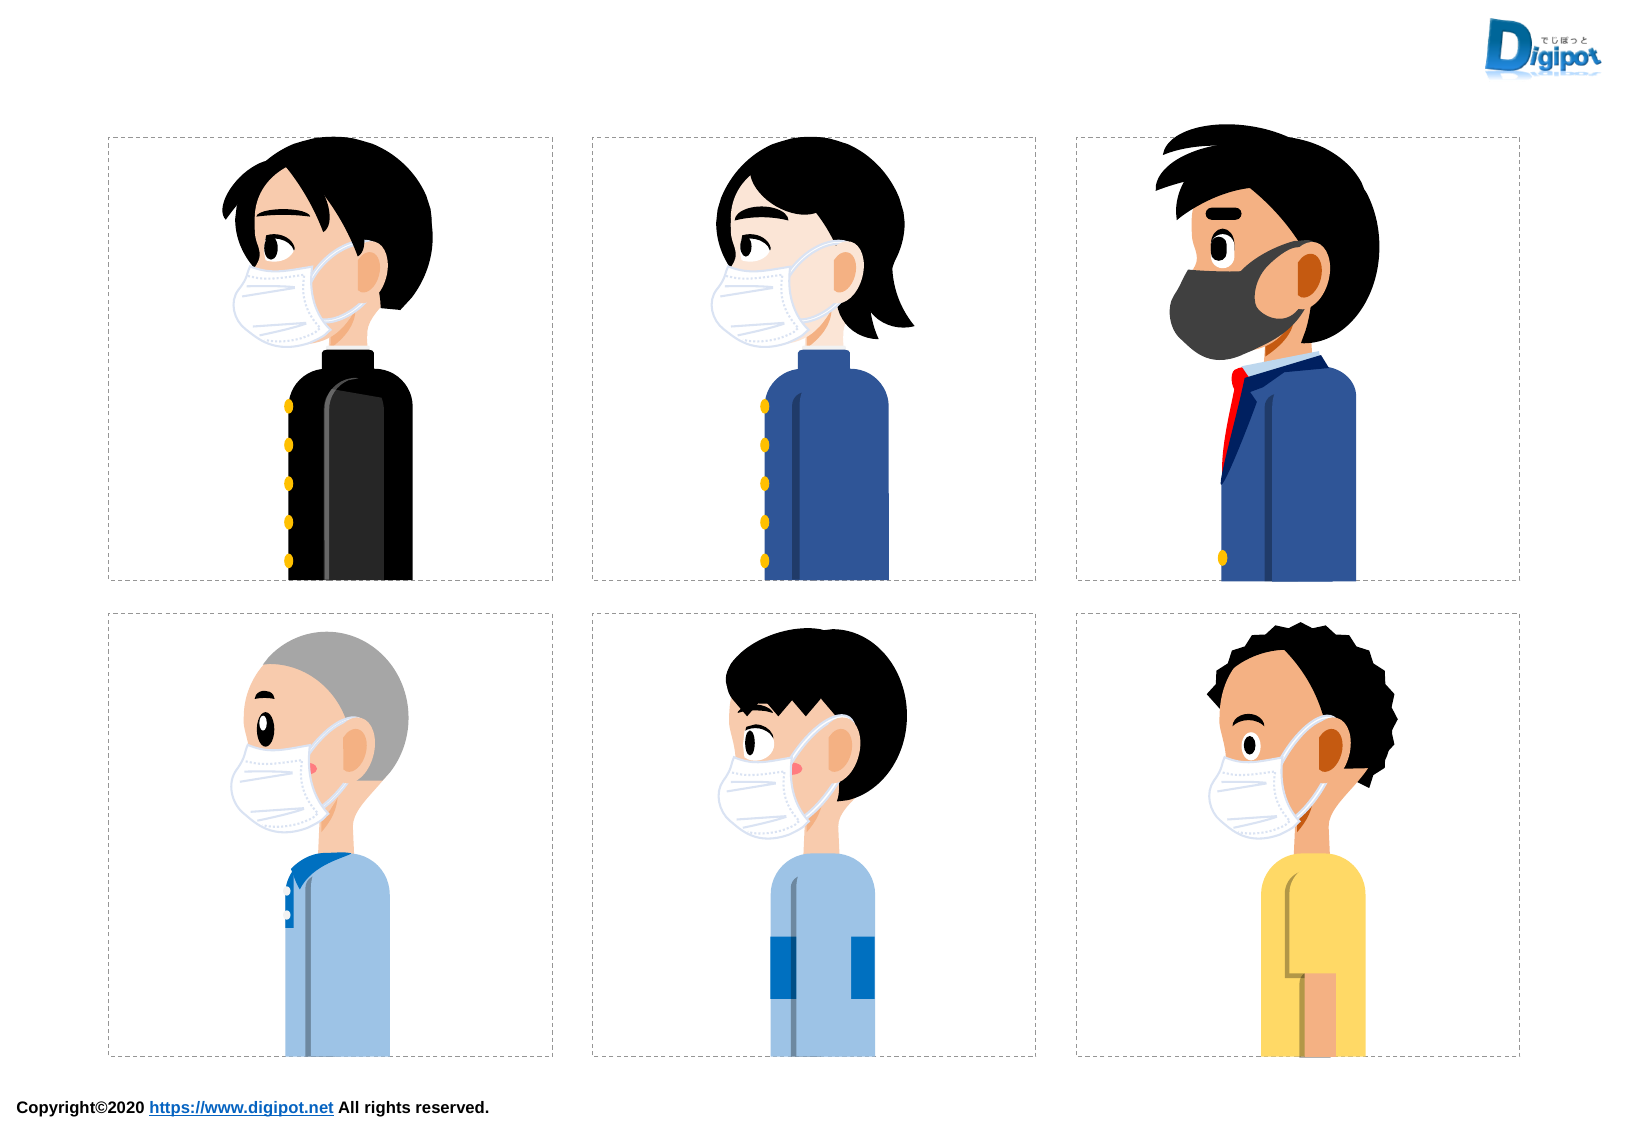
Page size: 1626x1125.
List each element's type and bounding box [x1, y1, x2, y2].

text_box [231, 631, 409, 1057]
text_box [718, 628, 908, 1057]
text_box [1153, 125, 1380, 582]
text_box [1209, 620, 1414, 1058]
text_box [206, 125, 432, 581]
picture [1485, 18, 1602, 82]
text_box [711, 126, 905, 581]
